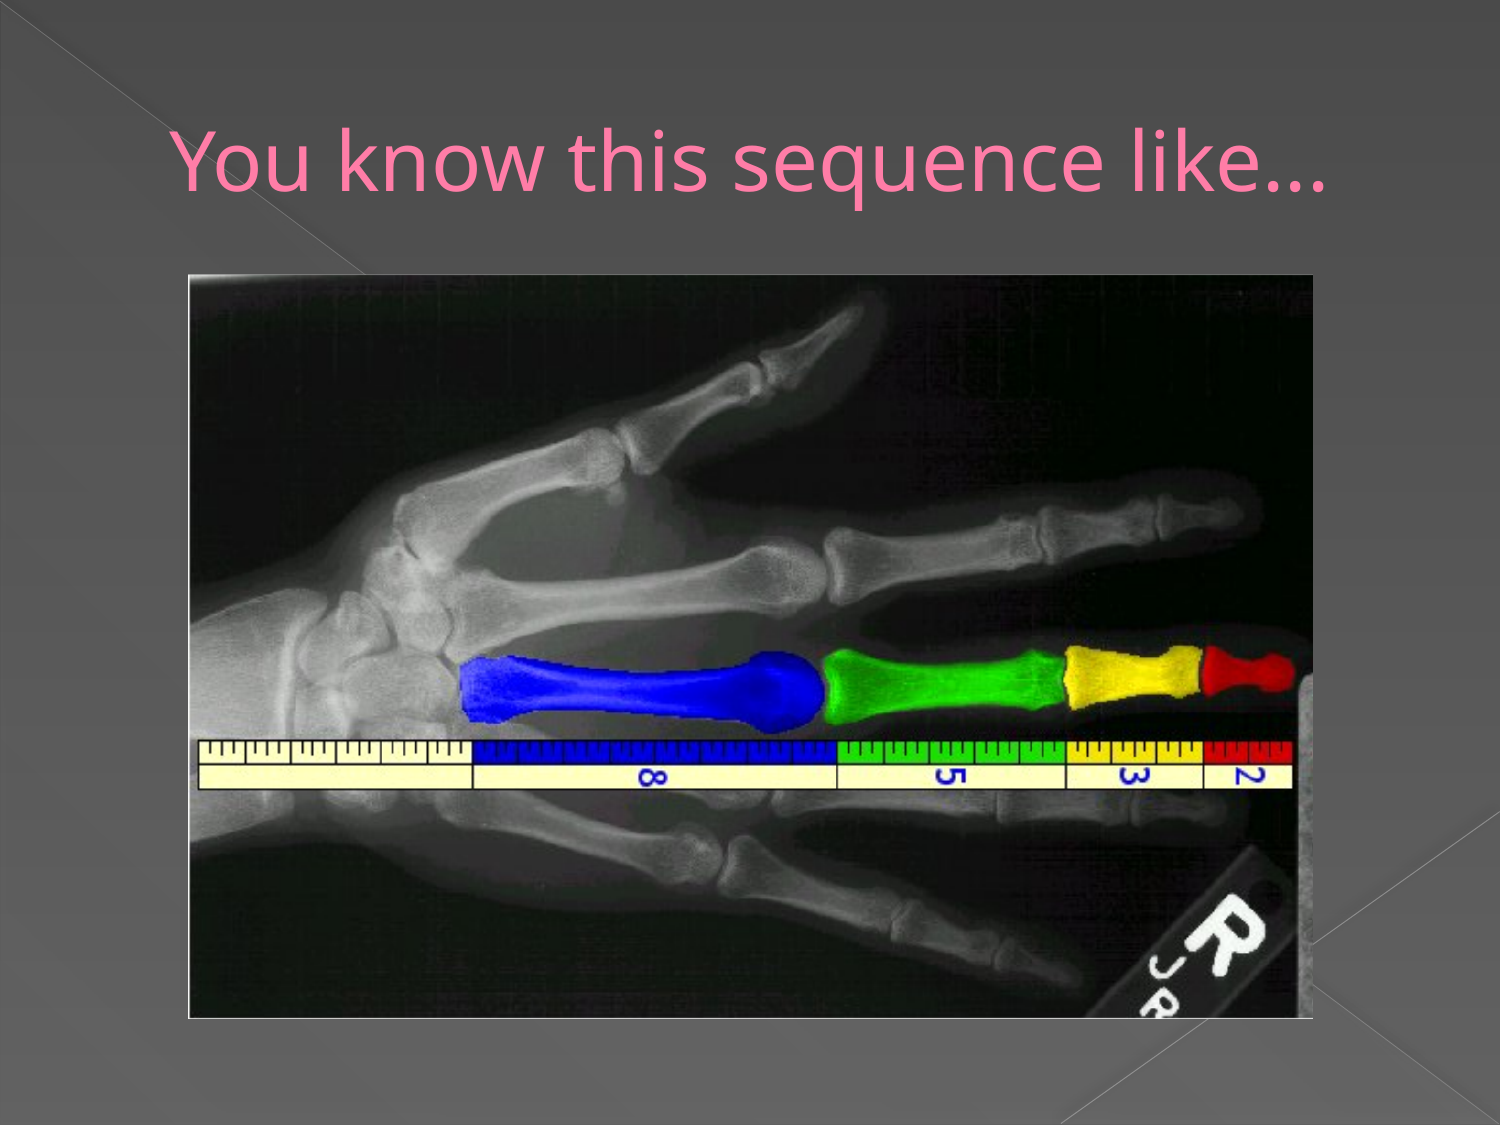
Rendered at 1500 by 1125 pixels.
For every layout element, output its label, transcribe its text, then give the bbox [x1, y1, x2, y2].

picture [189, 83, 1313, 1125]
title You know this sequence like... [75, 43, 1425, 274]
